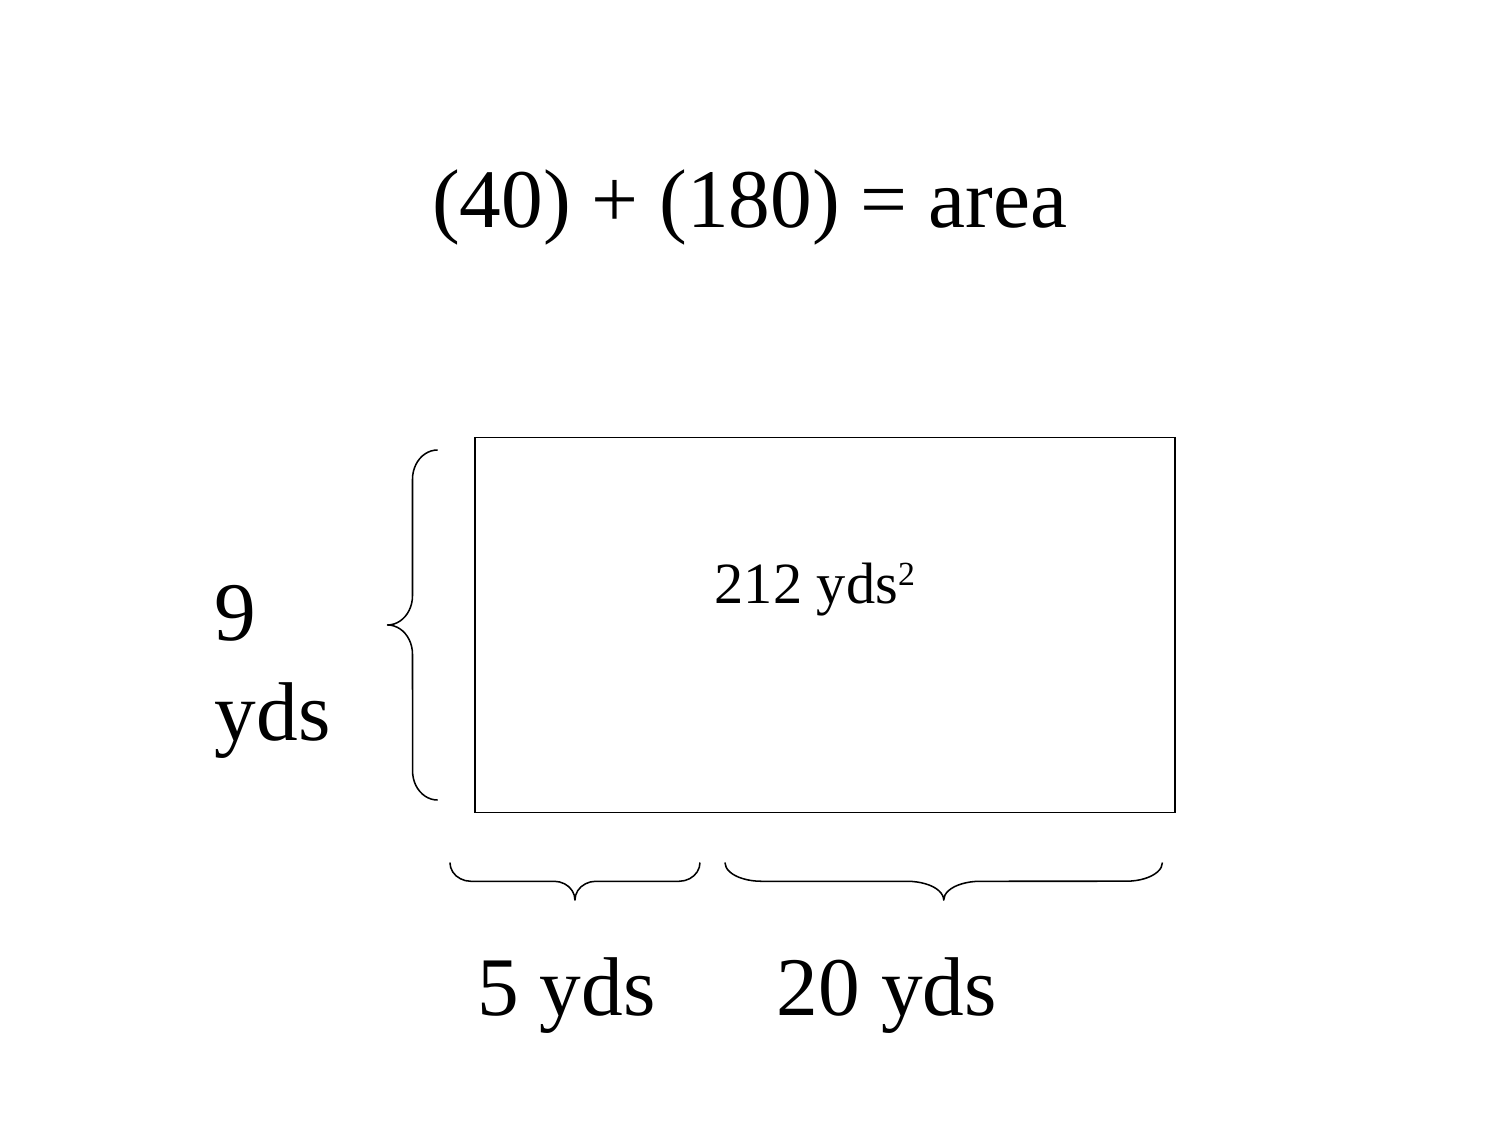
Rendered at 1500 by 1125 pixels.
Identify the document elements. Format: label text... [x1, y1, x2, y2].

text_box 20 yds [699, 924, 1163, 1040]
text_box (40) + (180) = area [112, 99, 1388, 288]
text_box [724, 862, 1163, 901]
text_box 5 yds [462, 924, 699, 1040]
text_box 212 yds2 [699, 537, 963, 722]
text_box [449, 862, 700, 901]
text_box 9 yds [200, 549, 388, 765]
text_box [387, 450, 438, 801]
text_box [474, 437, 1175, 813]
